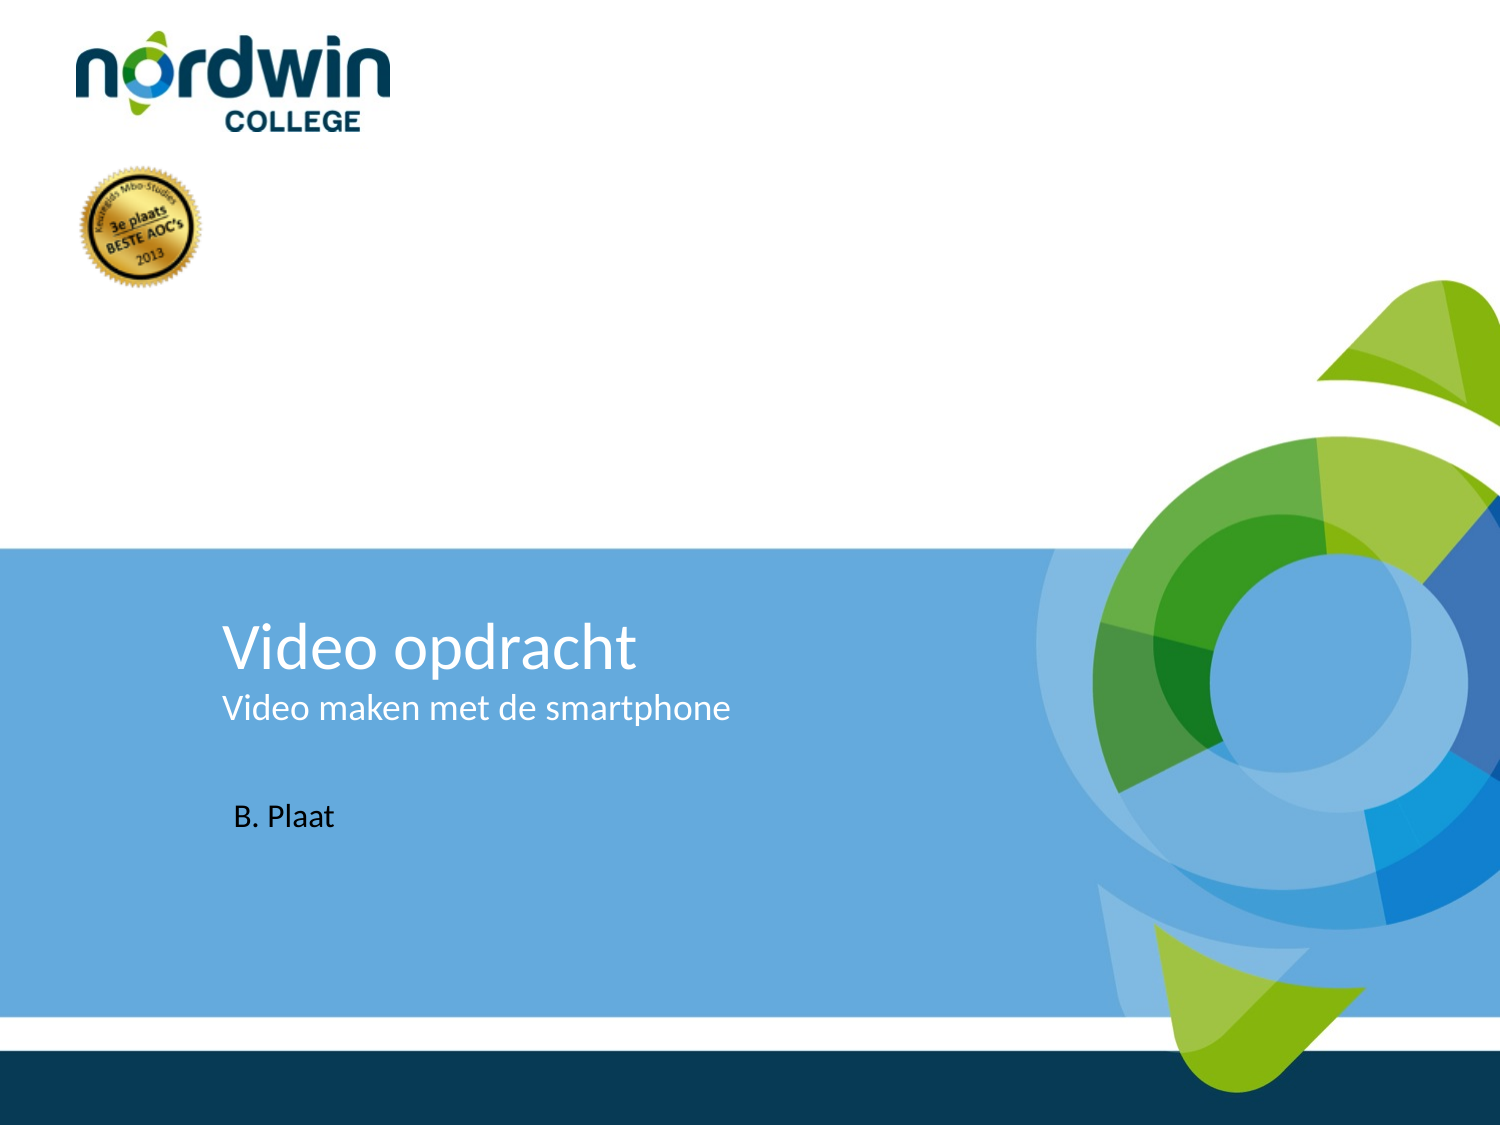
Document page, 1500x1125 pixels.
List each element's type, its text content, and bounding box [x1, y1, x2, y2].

subtitle B. Plaat [218, 786, 1051, 953]
picture [0, 0, 1500, 1125]
title Video opdracht Video maken met de smartphone [207, 586, 1041, 745]
